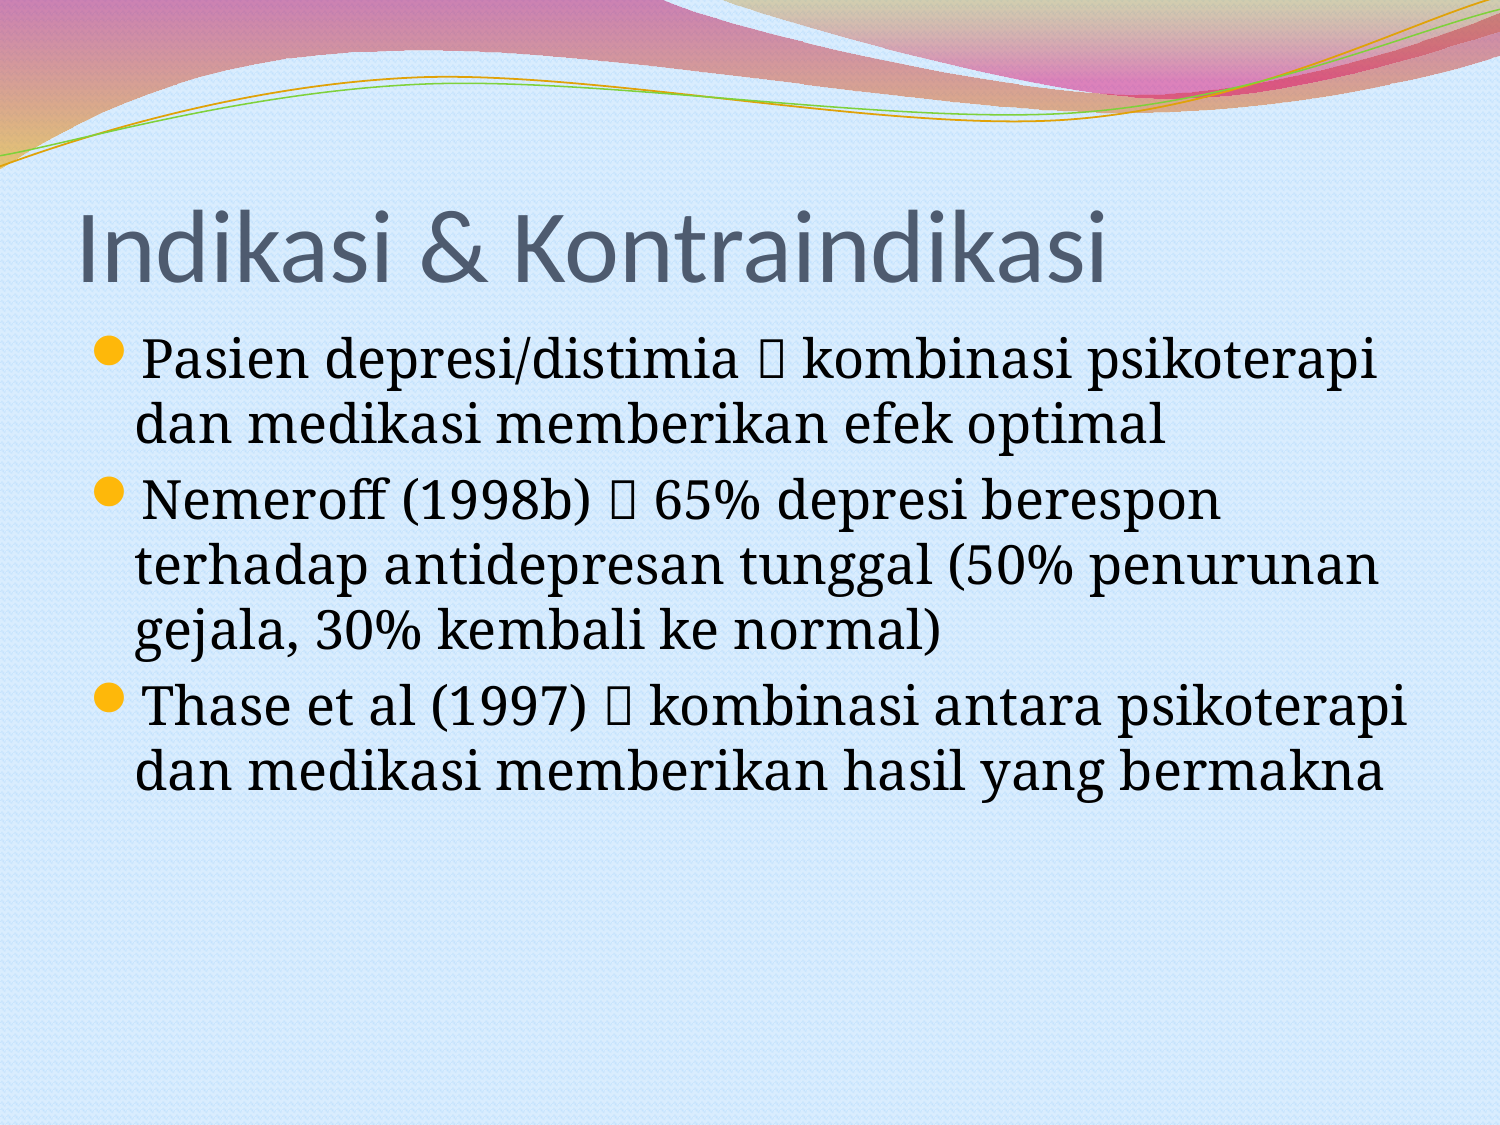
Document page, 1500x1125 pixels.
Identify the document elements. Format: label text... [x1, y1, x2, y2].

title Indikasi & Kontraindikasi [75, 115, 1425, 303]
list Pasien depresi/distimia  kombinasi psikoterapi dan medikasi memberikan efek optimal Nemeroff (1998b)  65% depresi berespon terhadap antidepresan tunggal (50% penurunan gejala, 30% kembali ke normal) Thase et al (1997)  kombinasi antara psikoterapi dan medikasi memberikan hasil yang bermakna [75, 317, 1425, 1038]
